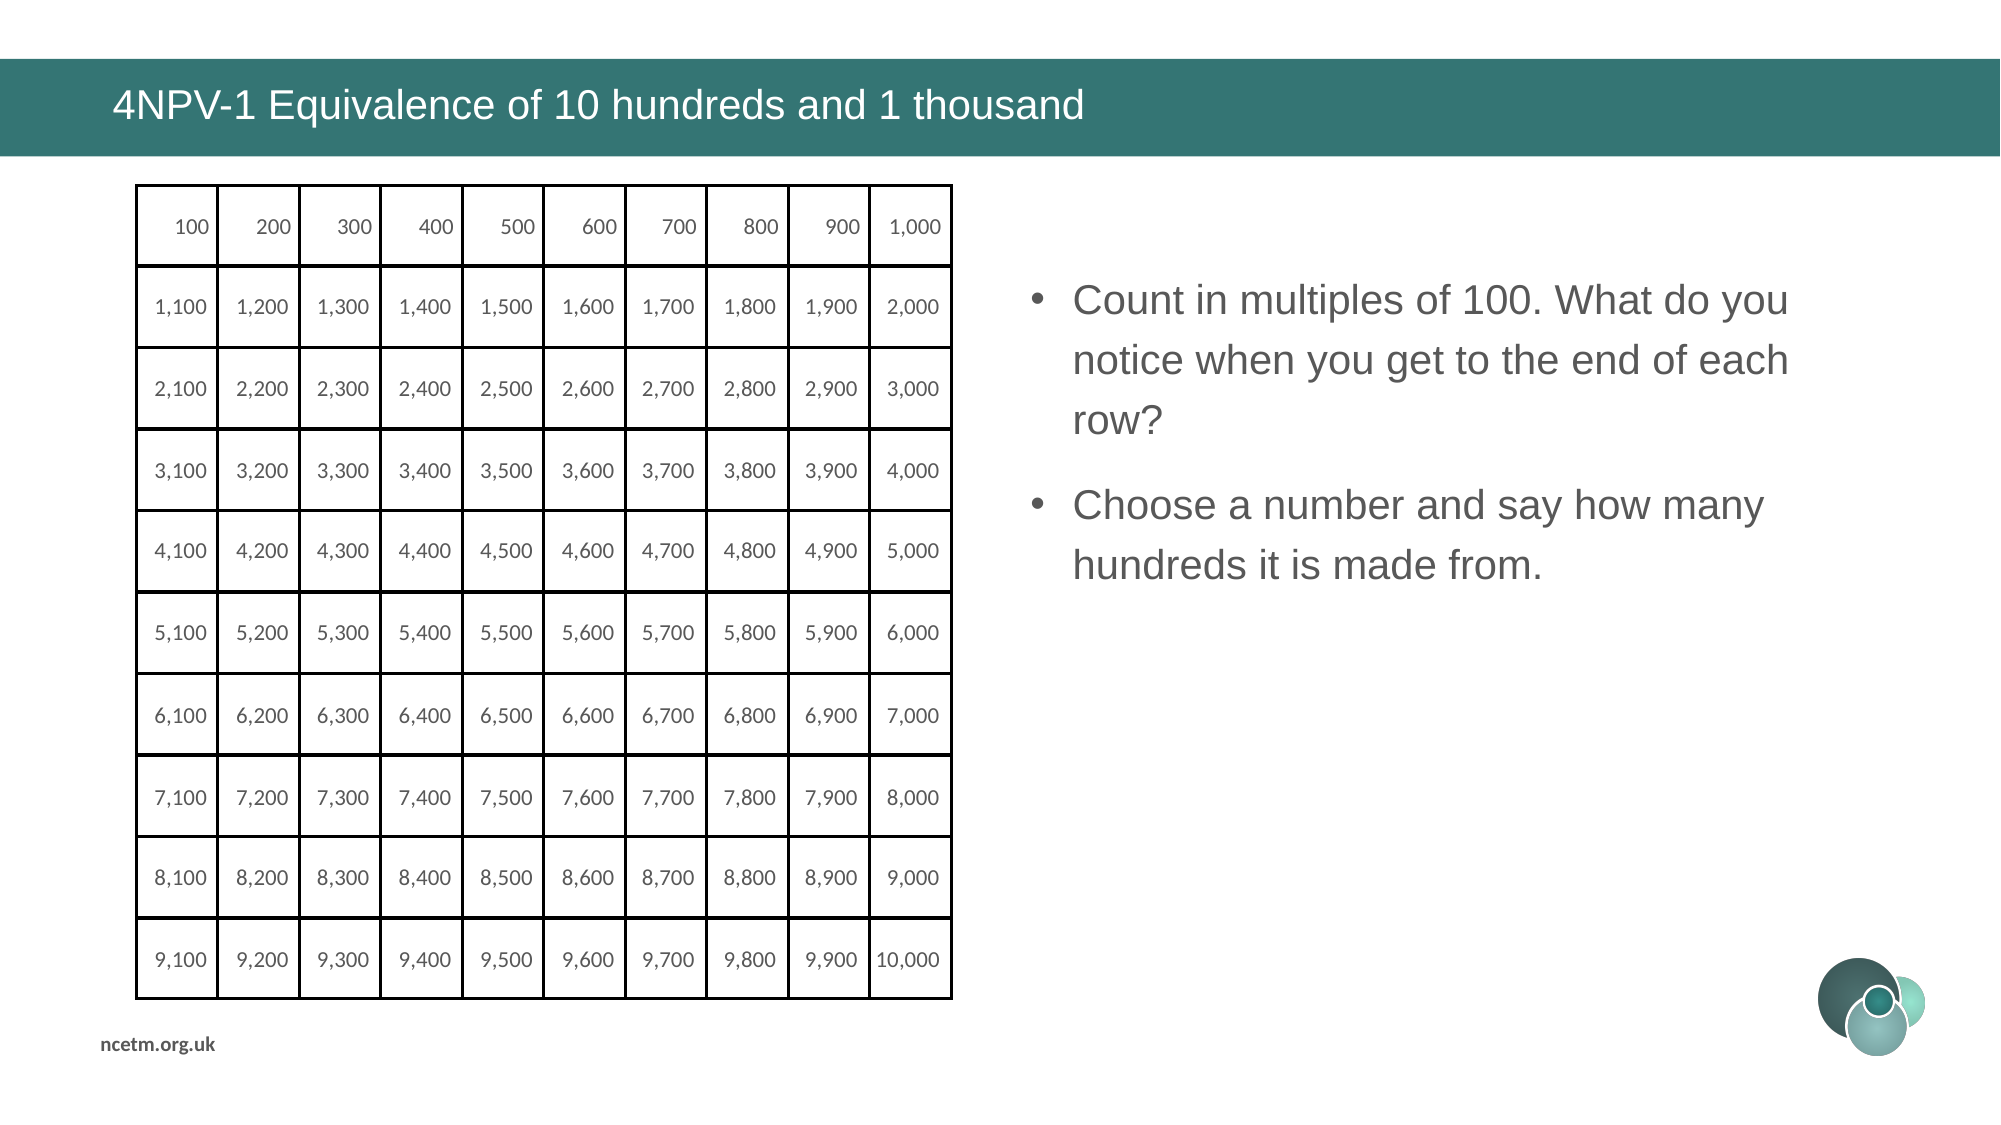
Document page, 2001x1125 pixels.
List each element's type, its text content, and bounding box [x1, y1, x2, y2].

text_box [136, 204, 959, 981]
picture [1818, 958, 1925, 1056]
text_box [134, 184, 952, 1000]
text_box Count in multiples of 100. What do you notice when you get to the end of each row? Choose a number and say how many hundreds it is made from. [1015, 255, 1900, 894]
title 4NPV-1 Equivalence of 10 hundreds and 1 thousand [97, 76, 1945, 147]
